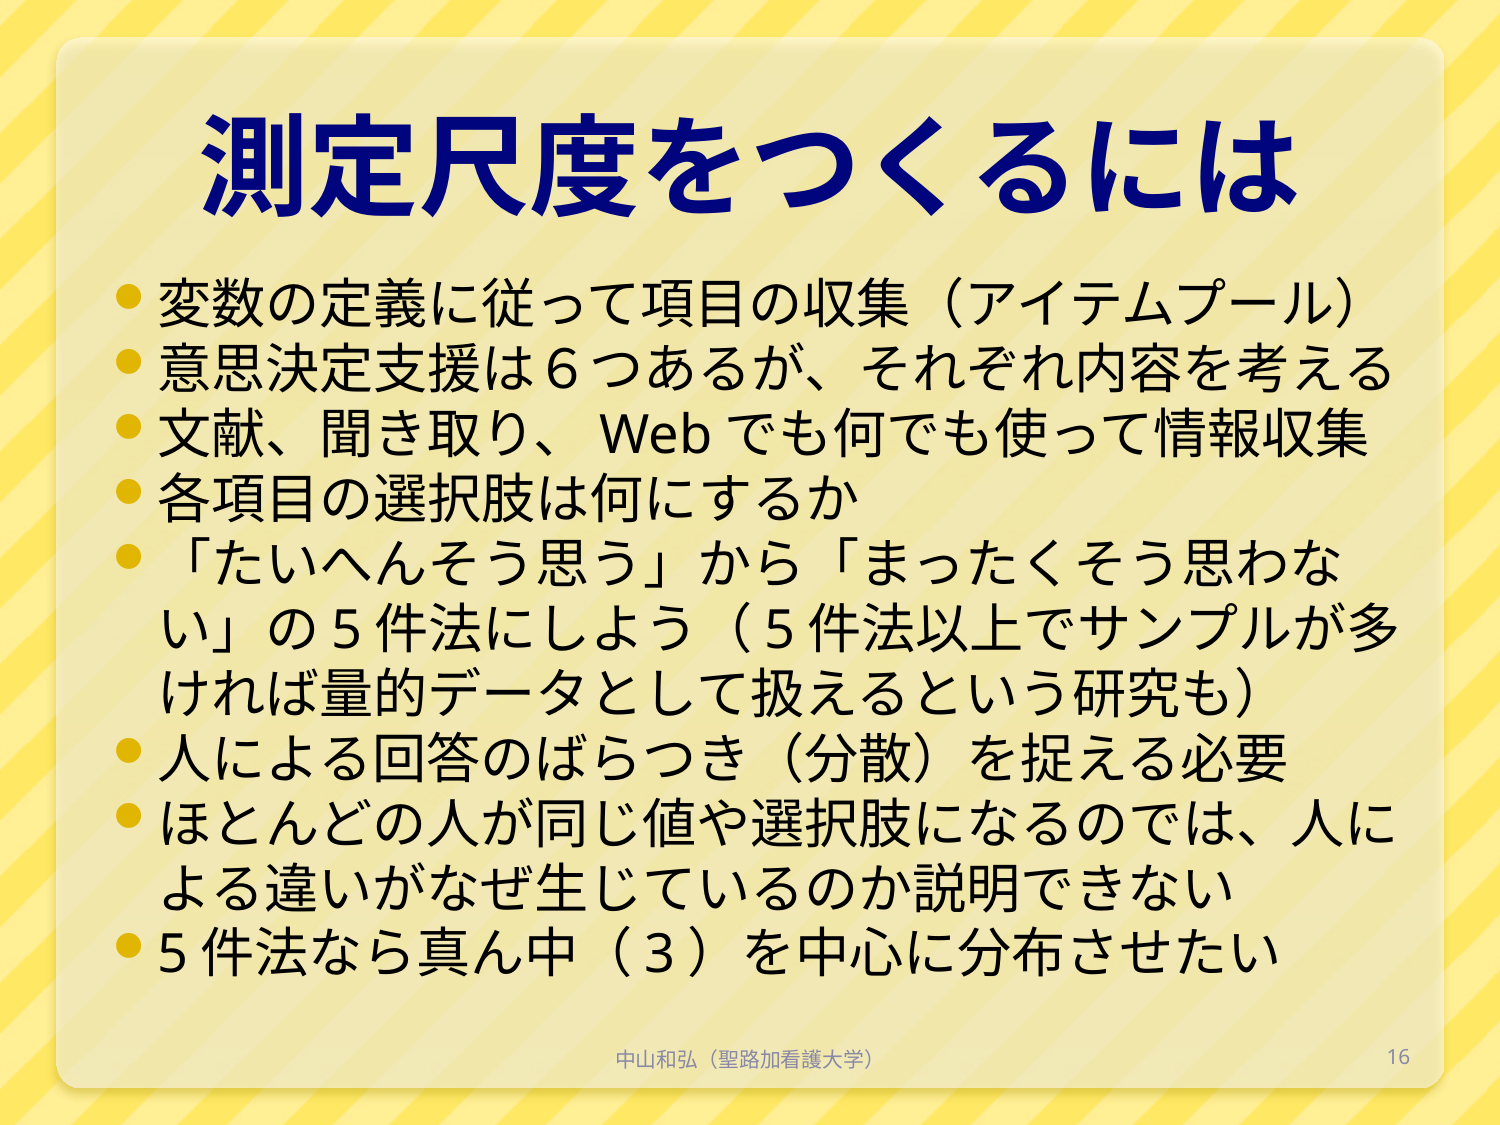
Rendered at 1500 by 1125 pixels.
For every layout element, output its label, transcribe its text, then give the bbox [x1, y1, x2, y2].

text_box ｒ2 [0, 0, 1500, 1125]
title 測定尺度をつくるには [75, 50, 1425, 238]
footer 中山和弘（聖路加看護大学） [512, 1019, 988, 1080]
slide_number 16 [1074, 1019, 1425, 1080]
list 変数の定義に従って項目の収集（アイテムプール） 意思決定支援は６つあるが、それぞれ内容を考える 文献、聞き取り、Webでも何でも使って情報収集 各項目の選択肢は何にするか 「たいへんそう思う」から「まったくそう思わない」の5件法にしよう（5件法以上でサンプルが多ければ量的データとして扱えるという研究も） 人による回答のばらつき（分散）を捉える必要 ほとんどの人が同じ値や選択肢になるのでは、人による違いがなぜ生じているのか説明できない 5件法なら真ん中（3）を中心に分布させたい [75, 262, 1425, 1005]
